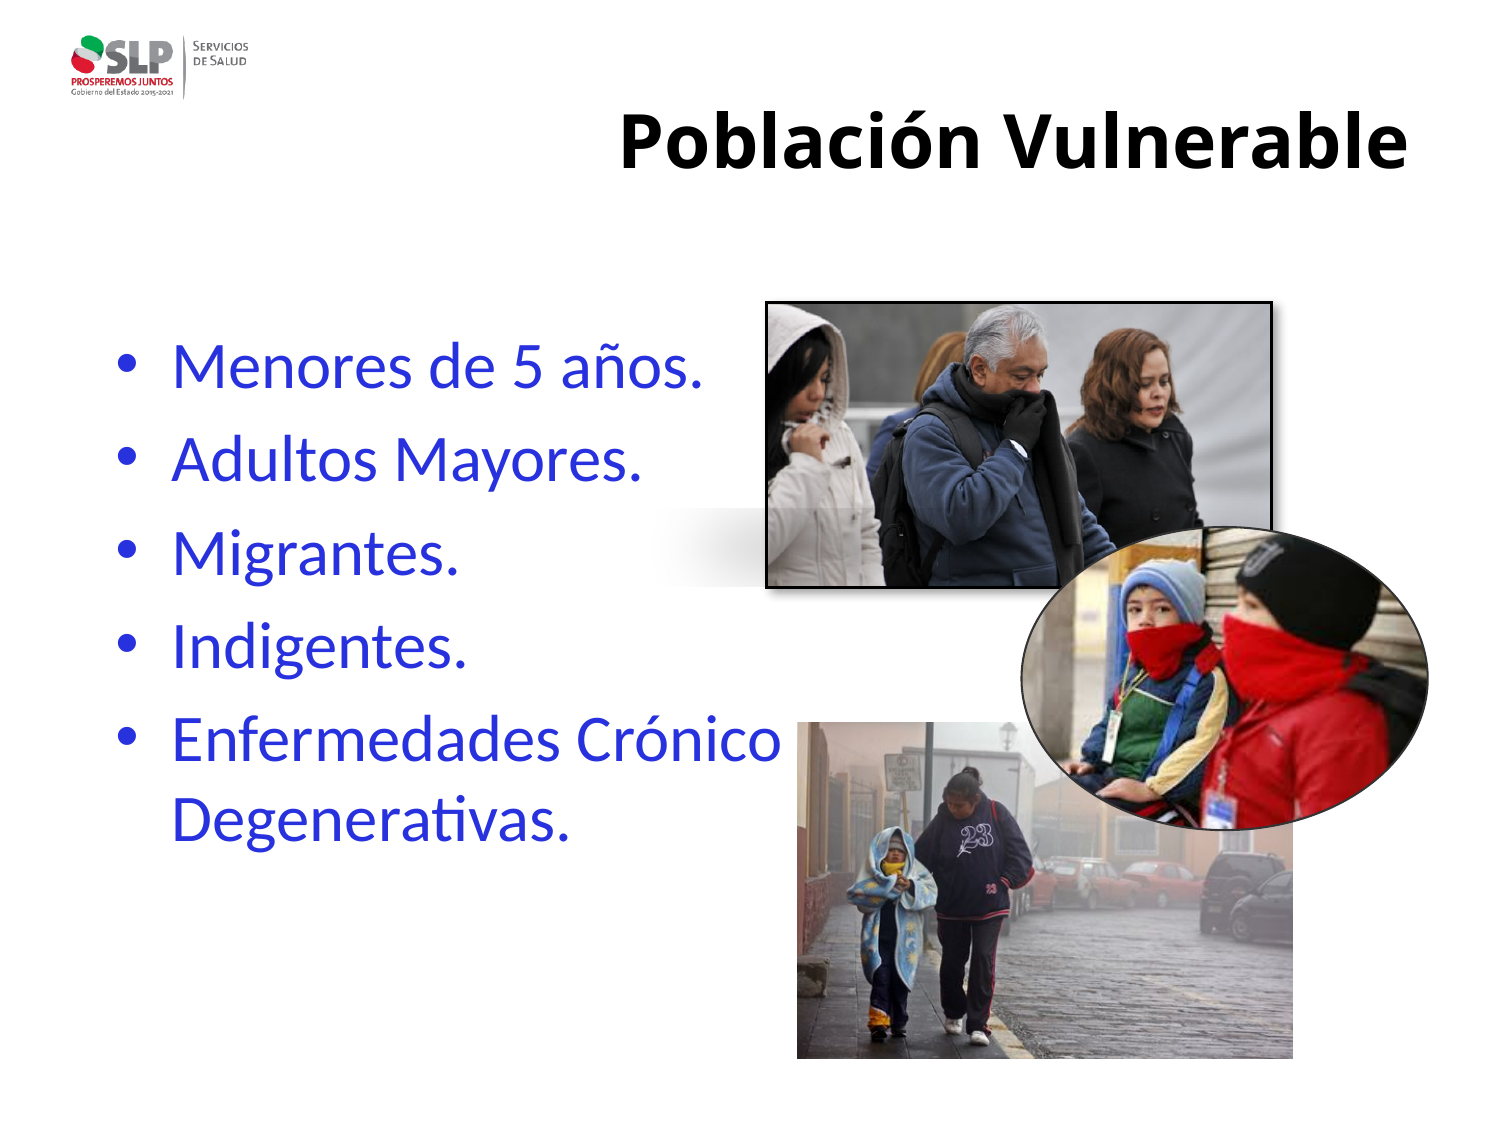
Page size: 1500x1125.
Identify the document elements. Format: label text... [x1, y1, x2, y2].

picture [71, 35, 248, 101]
text_box [25, 0, 604, 226]
list Menores de 5 años. Adultos Mayores. Migrantes. Indigentes. Enfermedades Crónico Degenerativas. [100, 314, 847, 988]
title Población Vulnerable [75, 45, 1425, 233]
picture [767, 303, 1428, 1060]
